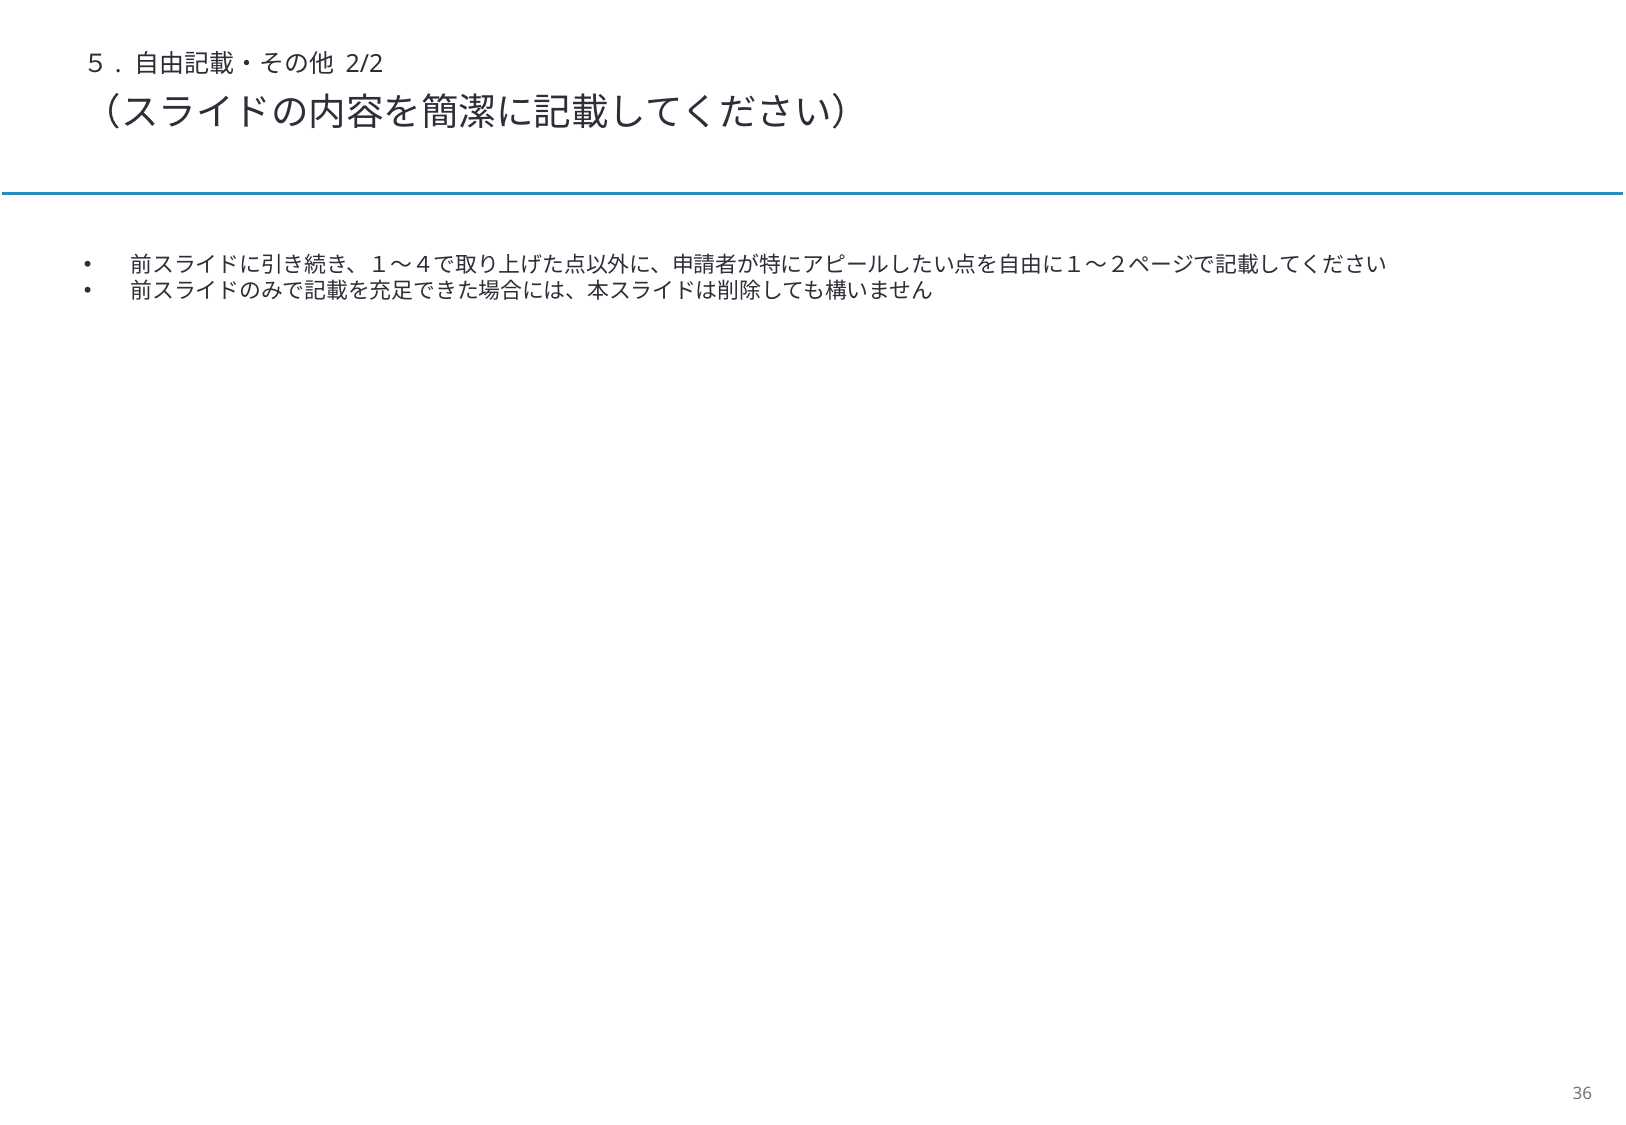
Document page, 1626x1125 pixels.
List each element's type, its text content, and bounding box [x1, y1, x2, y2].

list （スライドの内容を簡潔に記載してください） [84, 83, 1543, 183]
list ５. 自由記載・その他 2/2 [84, 40, 1543, 82]
list 前スライドに引き続き、１～４で取り上げた点以外に、申請者が特にアピールしたい点を自由に１～２ページで記載してください 前スライドのみで記載を充足できた場合には、本スライドは削除しても構いません [84, 243, 1543, 1065]
